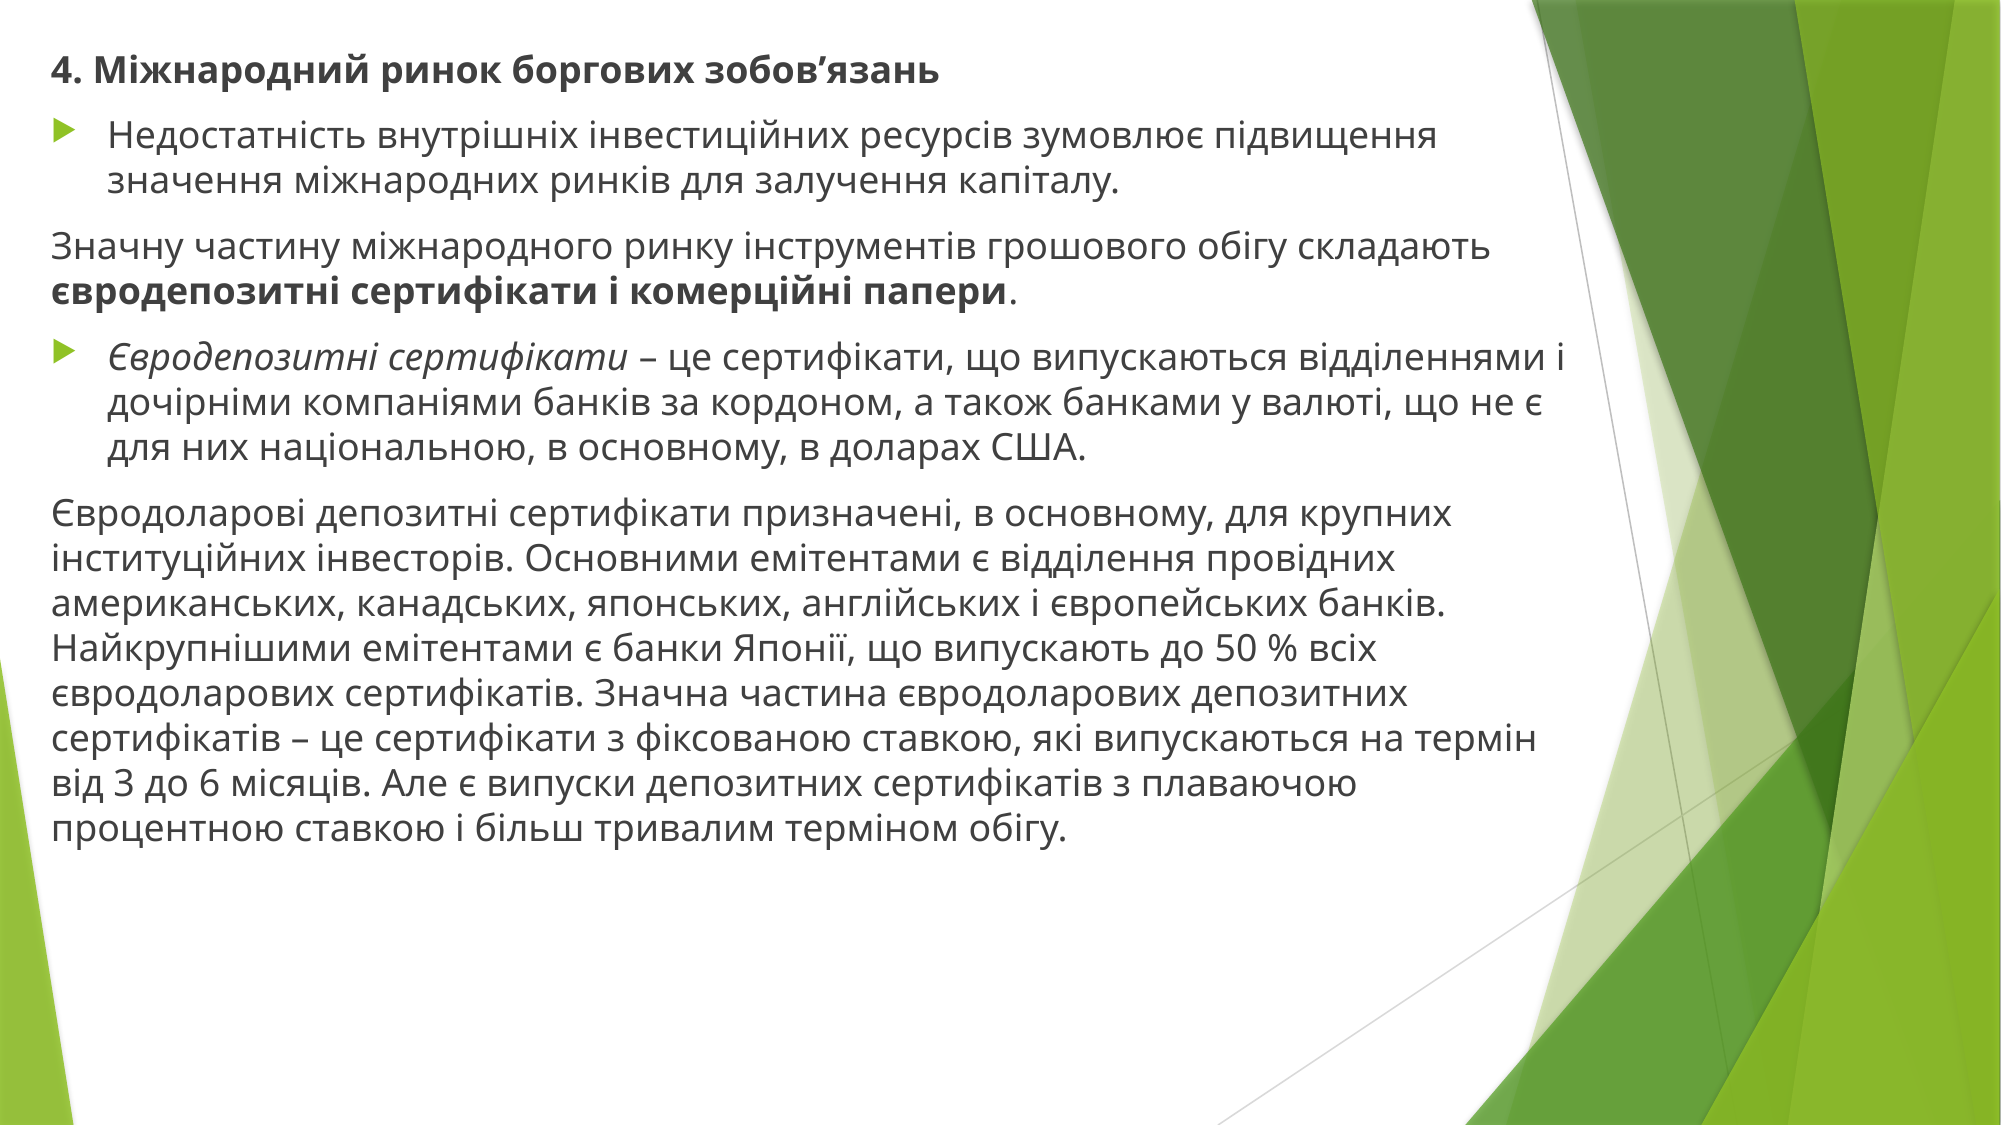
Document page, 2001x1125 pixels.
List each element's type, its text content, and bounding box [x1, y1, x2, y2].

list 4. Міжнародний ринок боргових зобов’язань Недостатність внутрішніх інвестиційних ресурсів зумовлює підвищення значення міжнародних ринків для залучення капіталу. Значну частину міжнародного ринку інструментів грошового обігу складають євродепозитні сертифікати і комерційні папери. Євродепозитні сертифікати – це сертифікати, що випускаються відділеннями і дочірніми компаніями банків за кордоном, а також банками у валюті, що не є для них національною, в основному, в доларах США. Євродоларові депозитні сертифікати призначені, в основному, для крупних інституційних інвесторів. Основними емітентами є відділення провідних американських, канадських, японських, англійських і європейських банків. Найкрупнішими емітентами є банки Японії, що випускають до 50 % всіх євродоларових сертифікатів. Значна частина євродоларових депозитних сертифікатів – це сертифікати з фіксованою ставкою, які випускаються на термін від 3 до 6 місяців. Але є випуски депозитних сертифікатів з плаваючою процентною ставкою і більш тривалим терміном обігу. [35, 38, 1599, 1073]
